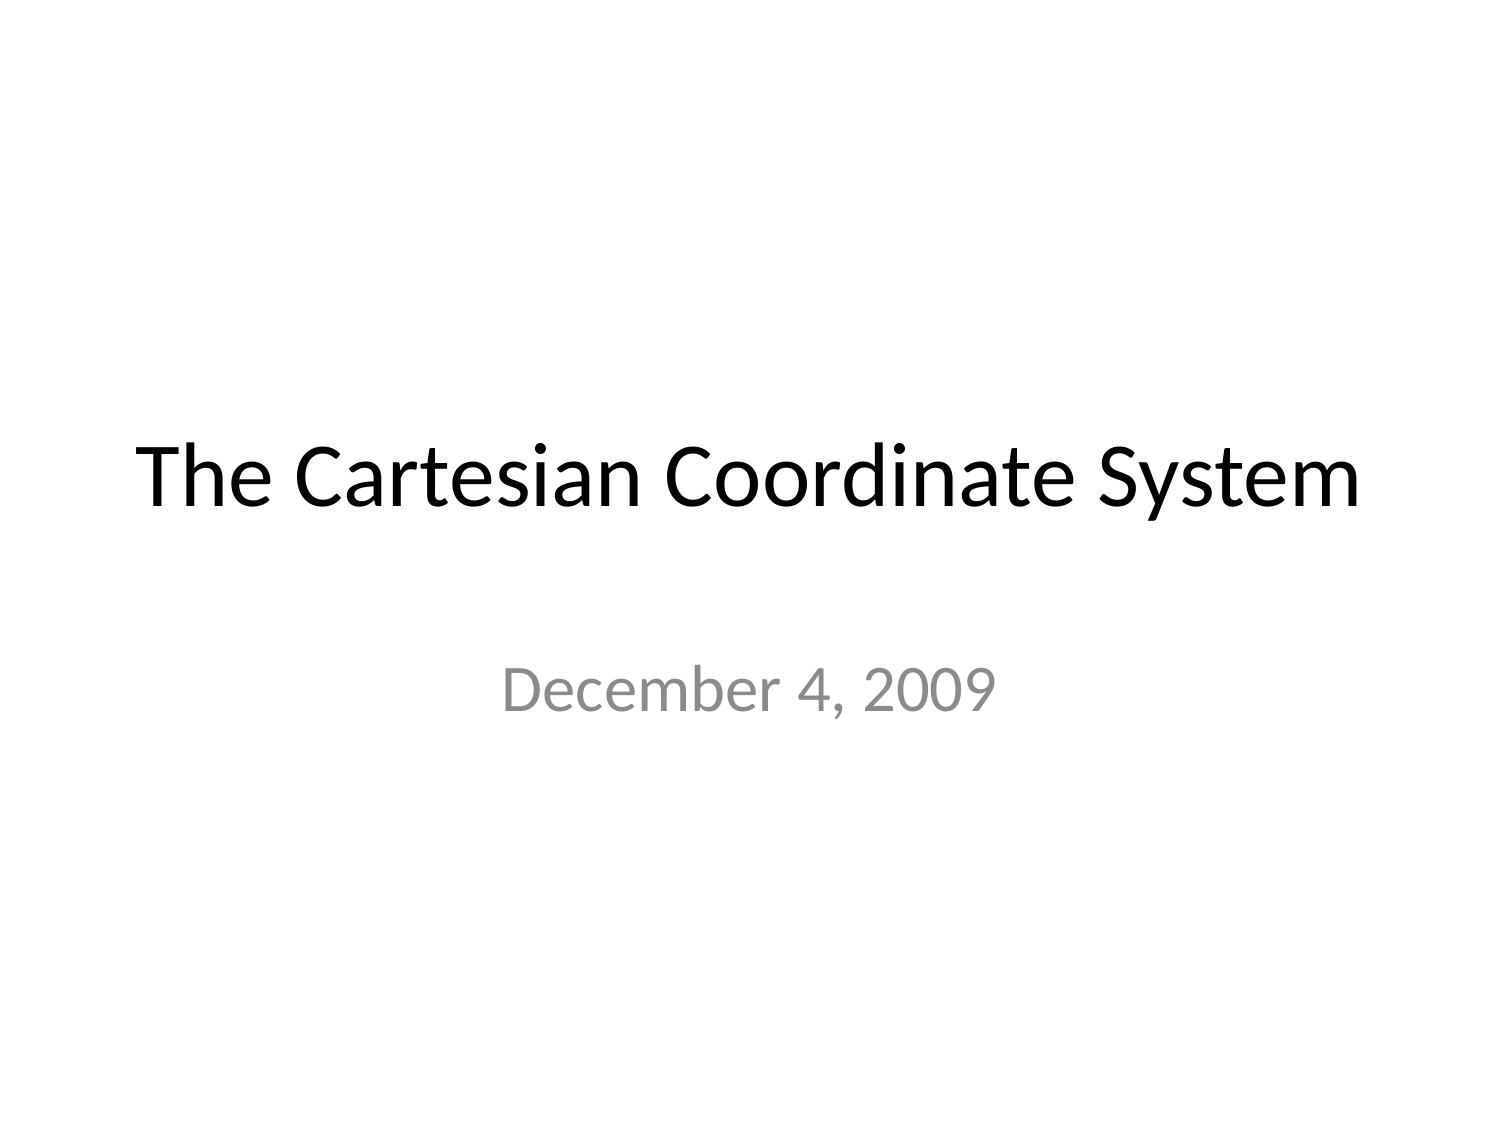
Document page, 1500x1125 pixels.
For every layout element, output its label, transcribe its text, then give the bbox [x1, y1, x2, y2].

subtitle December 4, 2009 [225, 637, 1275, 925]
title The Cartesian Coordinate System [112, 349, 1388, 591]
